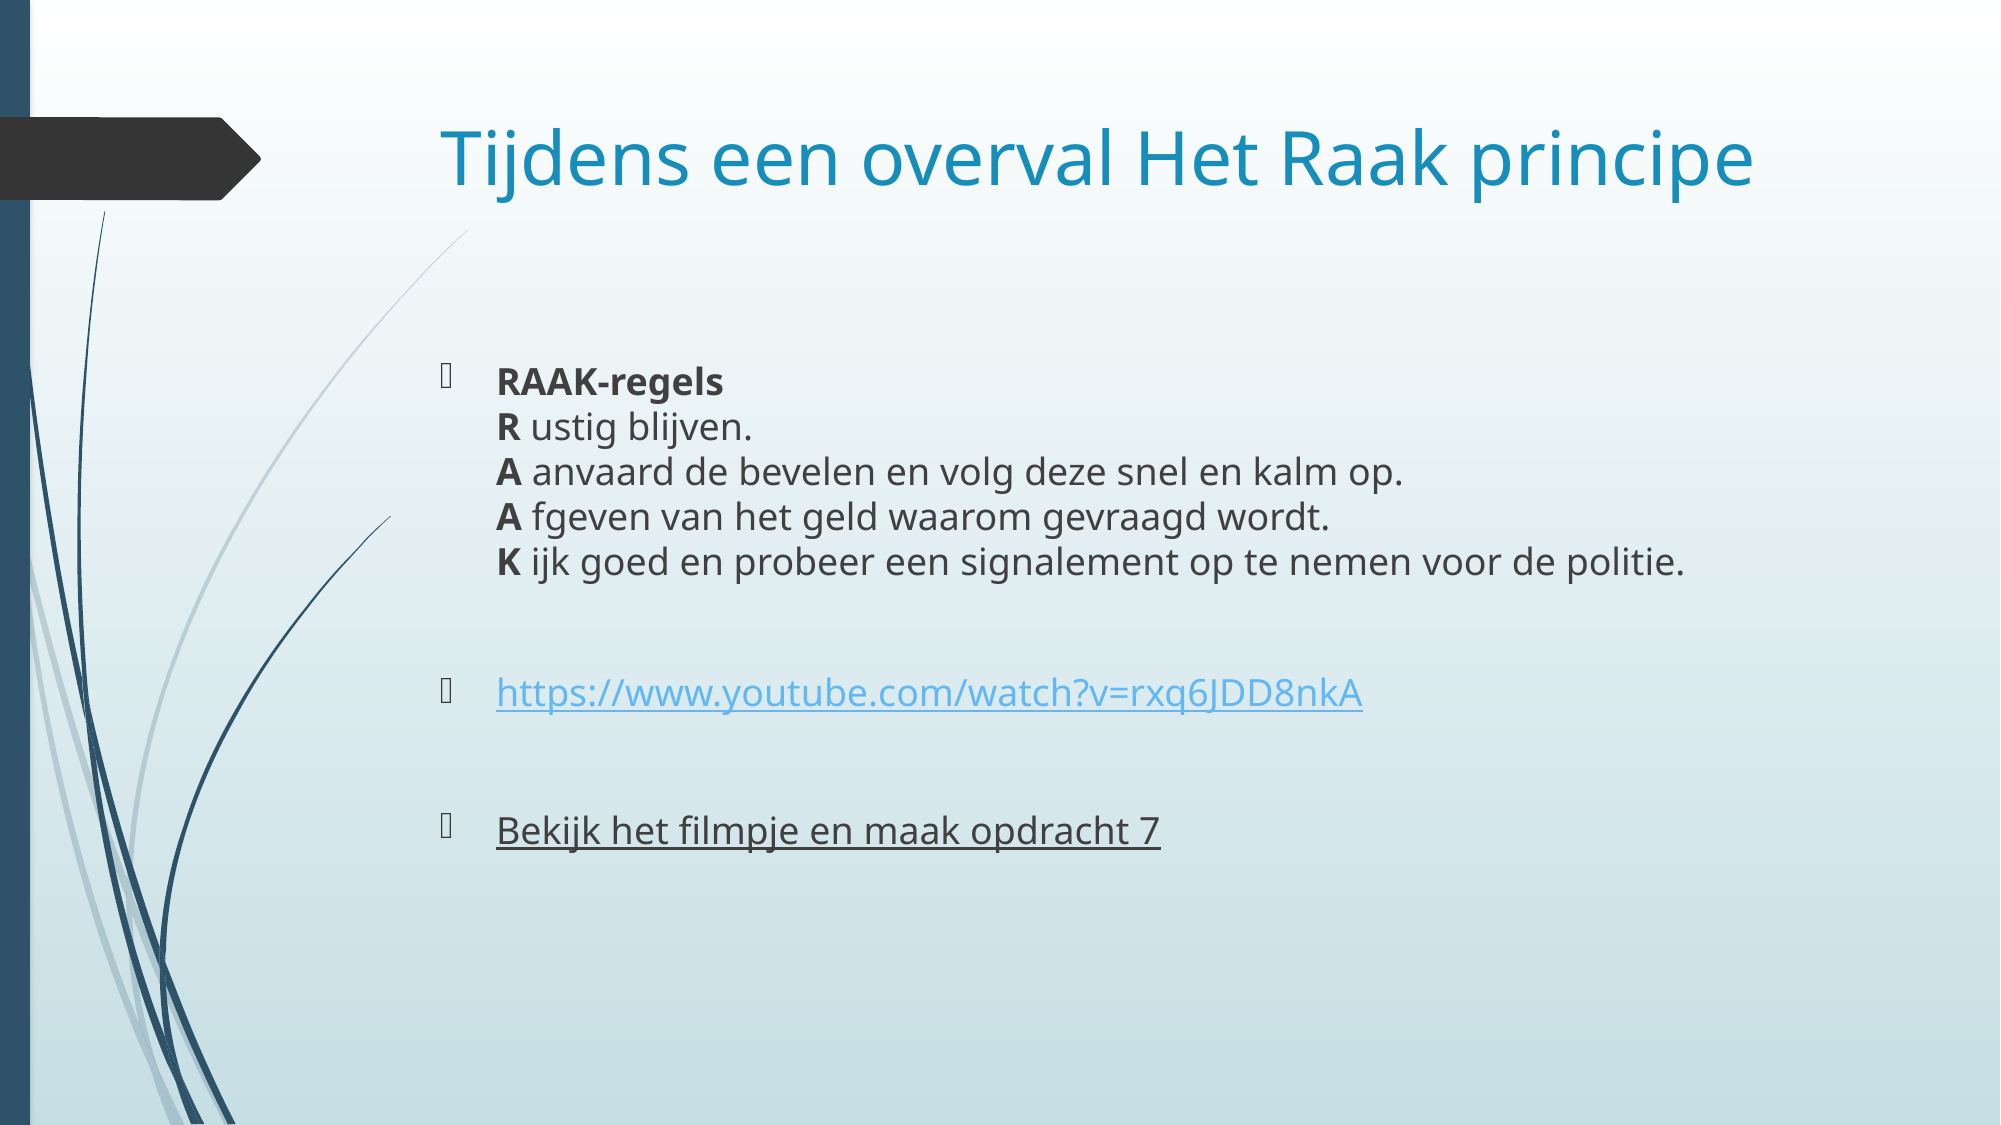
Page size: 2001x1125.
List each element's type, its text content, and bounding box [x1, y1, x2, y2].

list RAAK-regels R ustig blijven. A anvaard de bevelen en volg deze snel en kalm op. A fgeven van het geld waarom gevraagd wordt. K ijk goed en probeer een signalement op te nemen voor de politie. https://www.youtube.com/watch?v=rxq6JDD8nkA Bekijk het filmpje en maak opdracht 7 [424, 350, 1888, 970]
title Tijdens een overval Het Raak principe [425, 102, 1888, 313]
